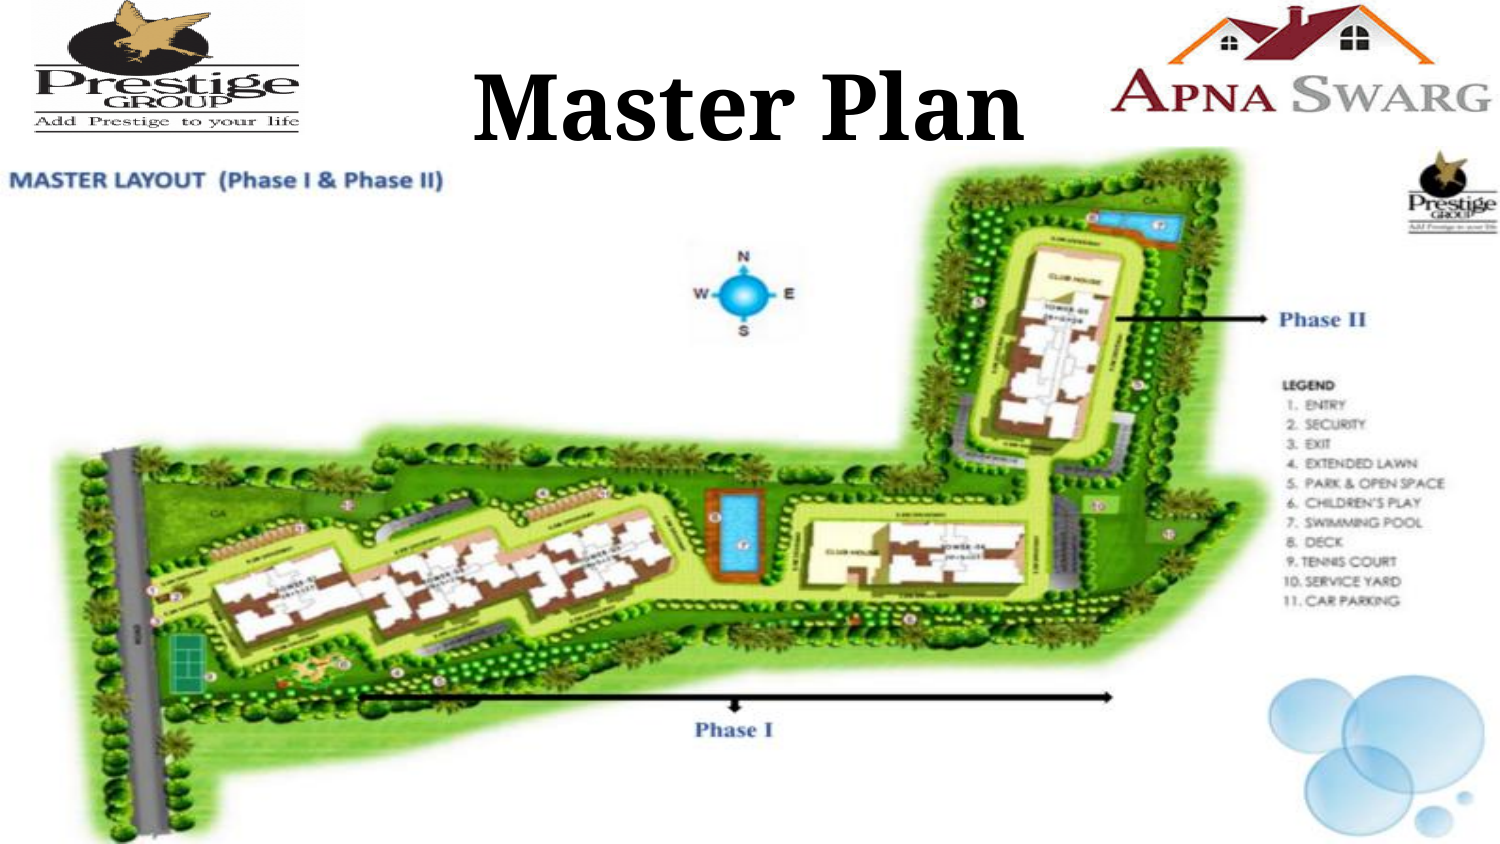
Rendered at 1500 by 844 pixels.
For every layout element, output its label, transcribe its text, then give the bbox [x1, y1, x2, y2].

picture [1102, 0, 1500, 118]
picture [0, 146, 1500, 844]
picture [0, 0, 338, 135]
title Master Plan [335, 33, 1425, 145]
